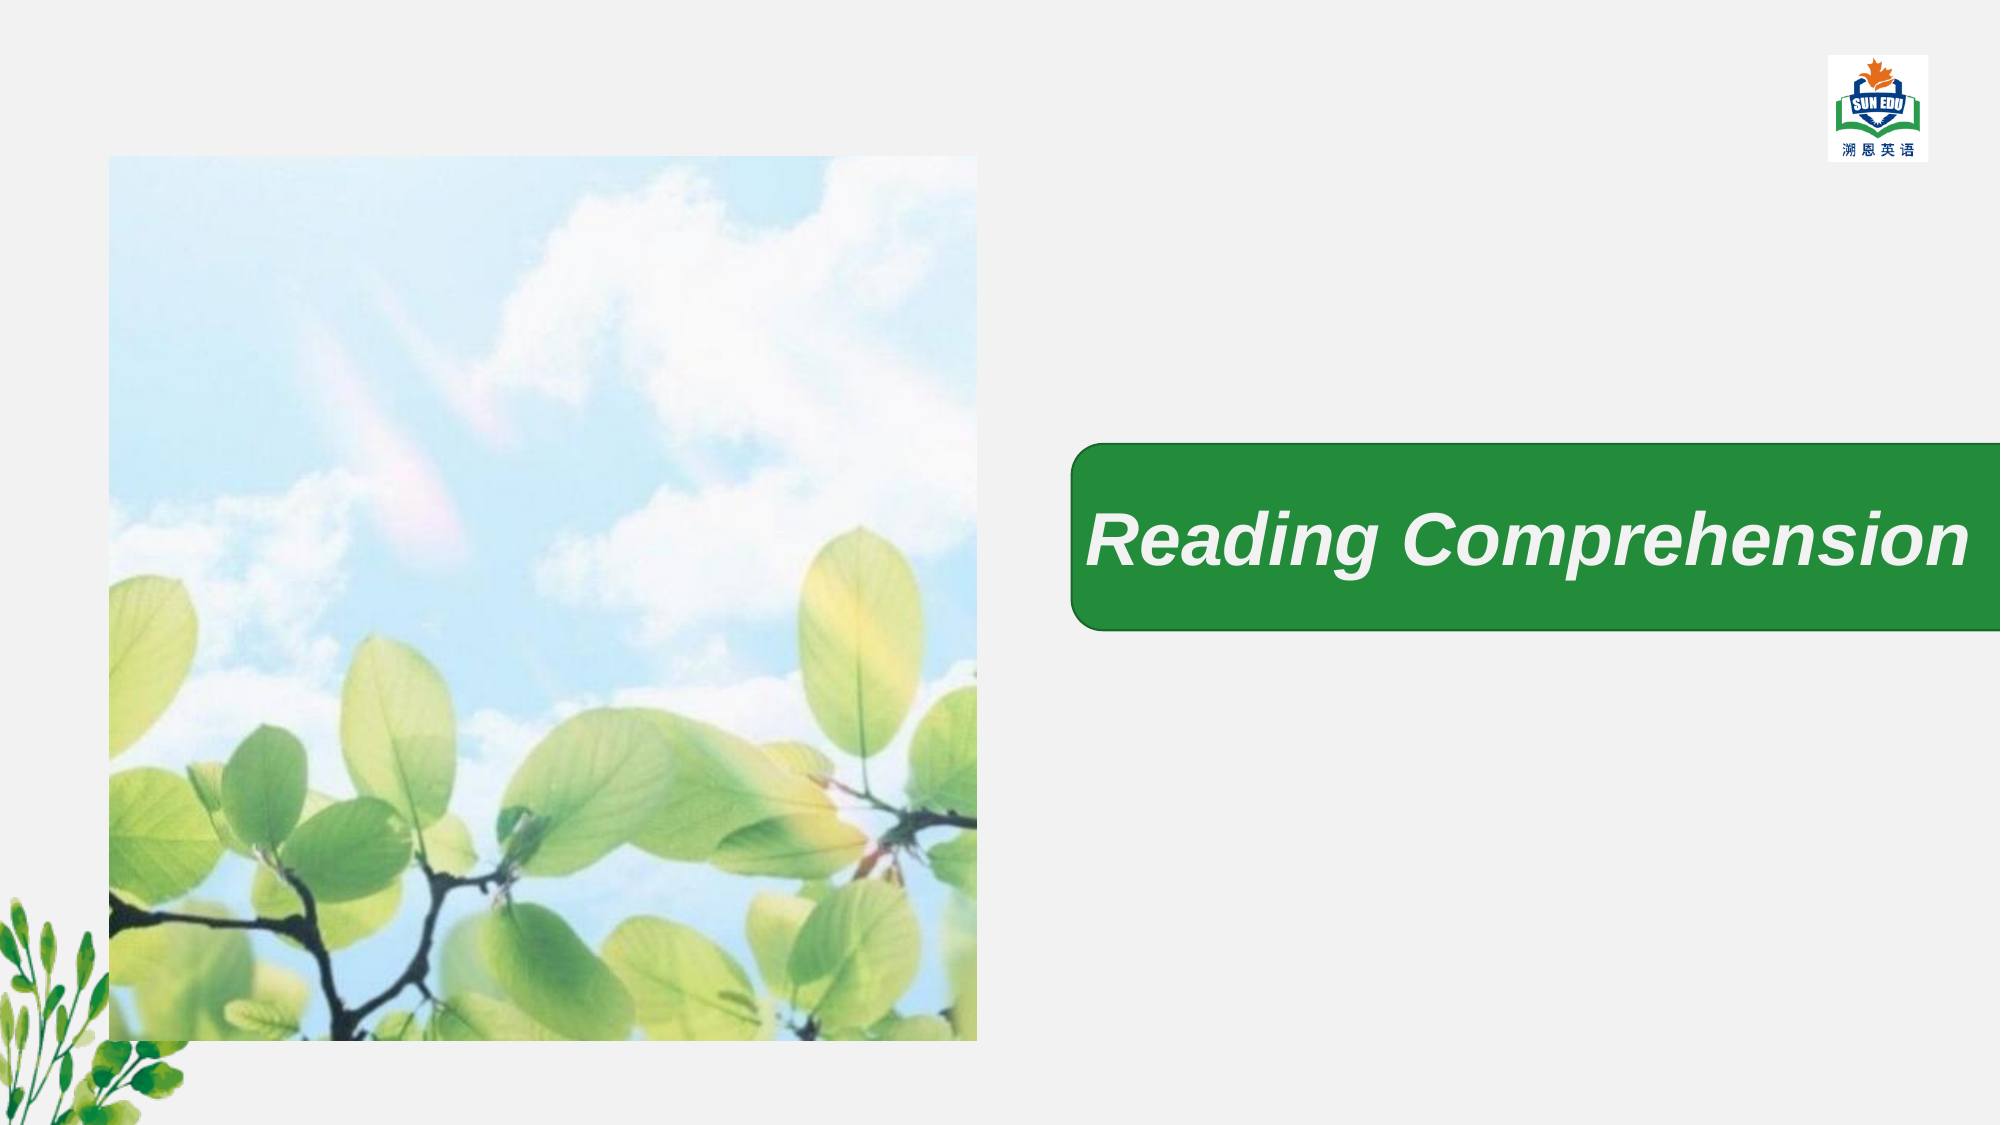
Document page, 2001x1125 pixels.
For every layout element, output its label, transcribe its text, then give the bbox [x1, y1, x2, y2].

list Reading Comprehension [1068, 463, 2000, 613]
text_box [1072, 442, 2000, 463]
picture [0, 156, 977, 1125]
text_box [1073, 613, 2000, 632]
picture [1828, 55, 1929, 162]
